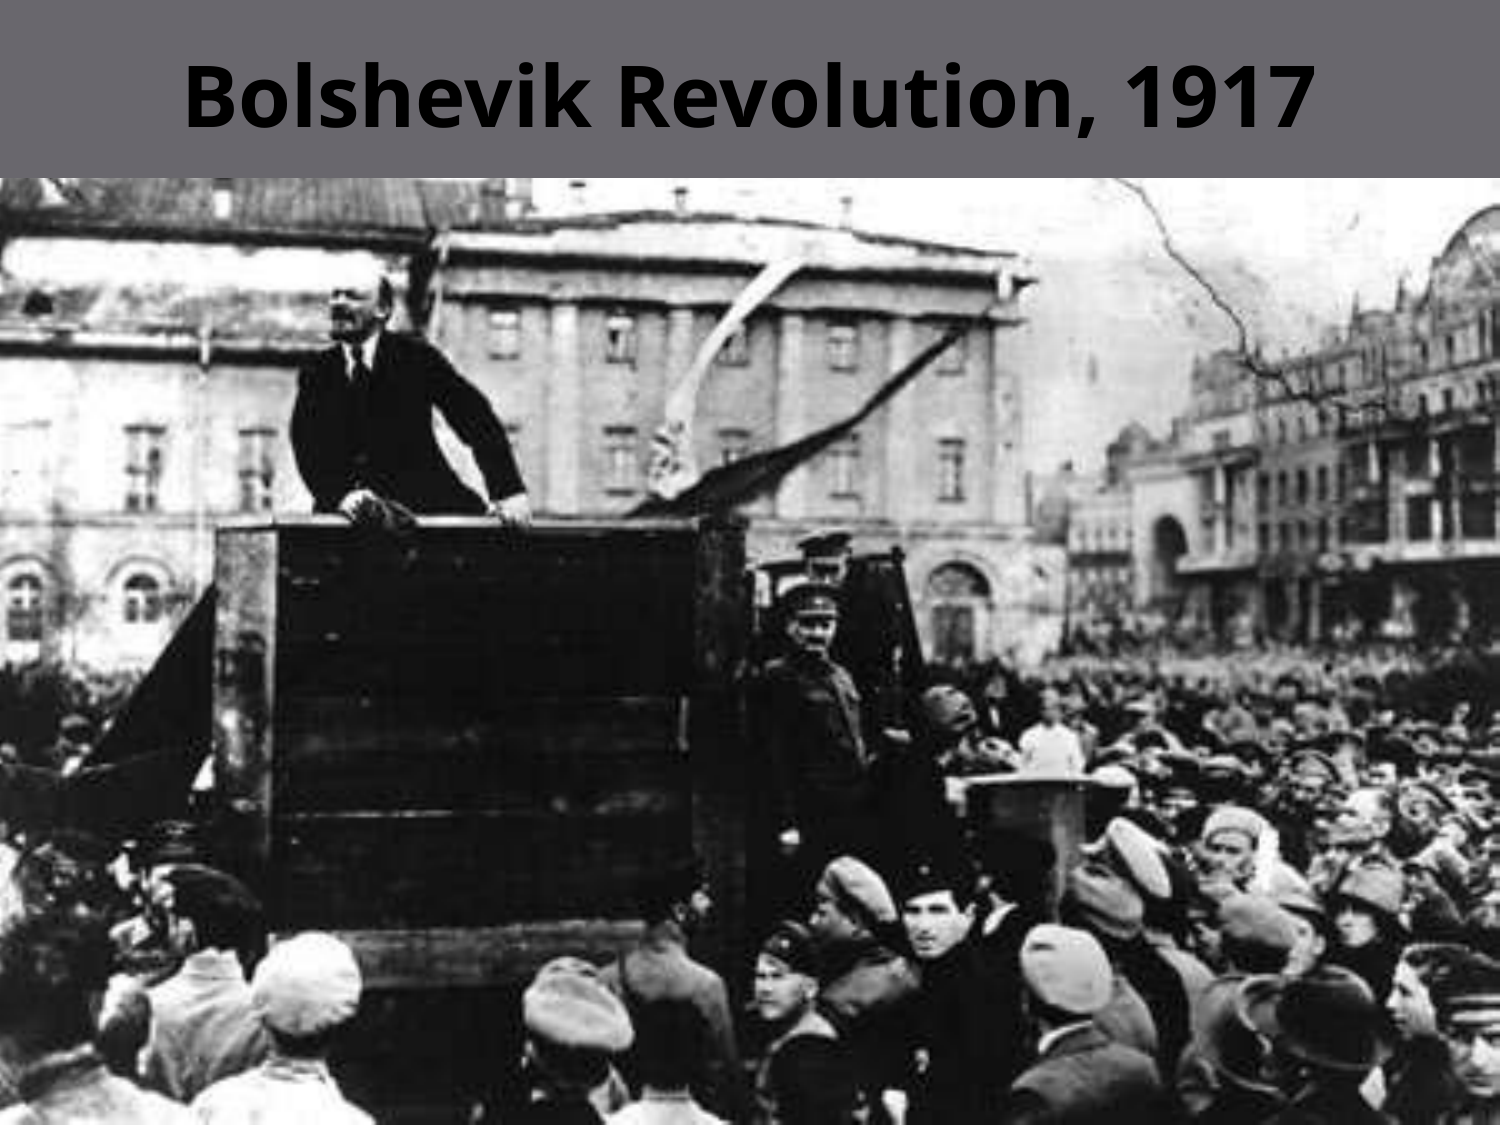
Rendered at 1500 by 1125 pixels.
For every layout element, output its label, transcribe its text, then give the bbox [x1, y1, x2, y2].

title Bolshevik Revolution, 1917 [75, 0, 1425, 178]
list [0, 178, 1500, 1125]
